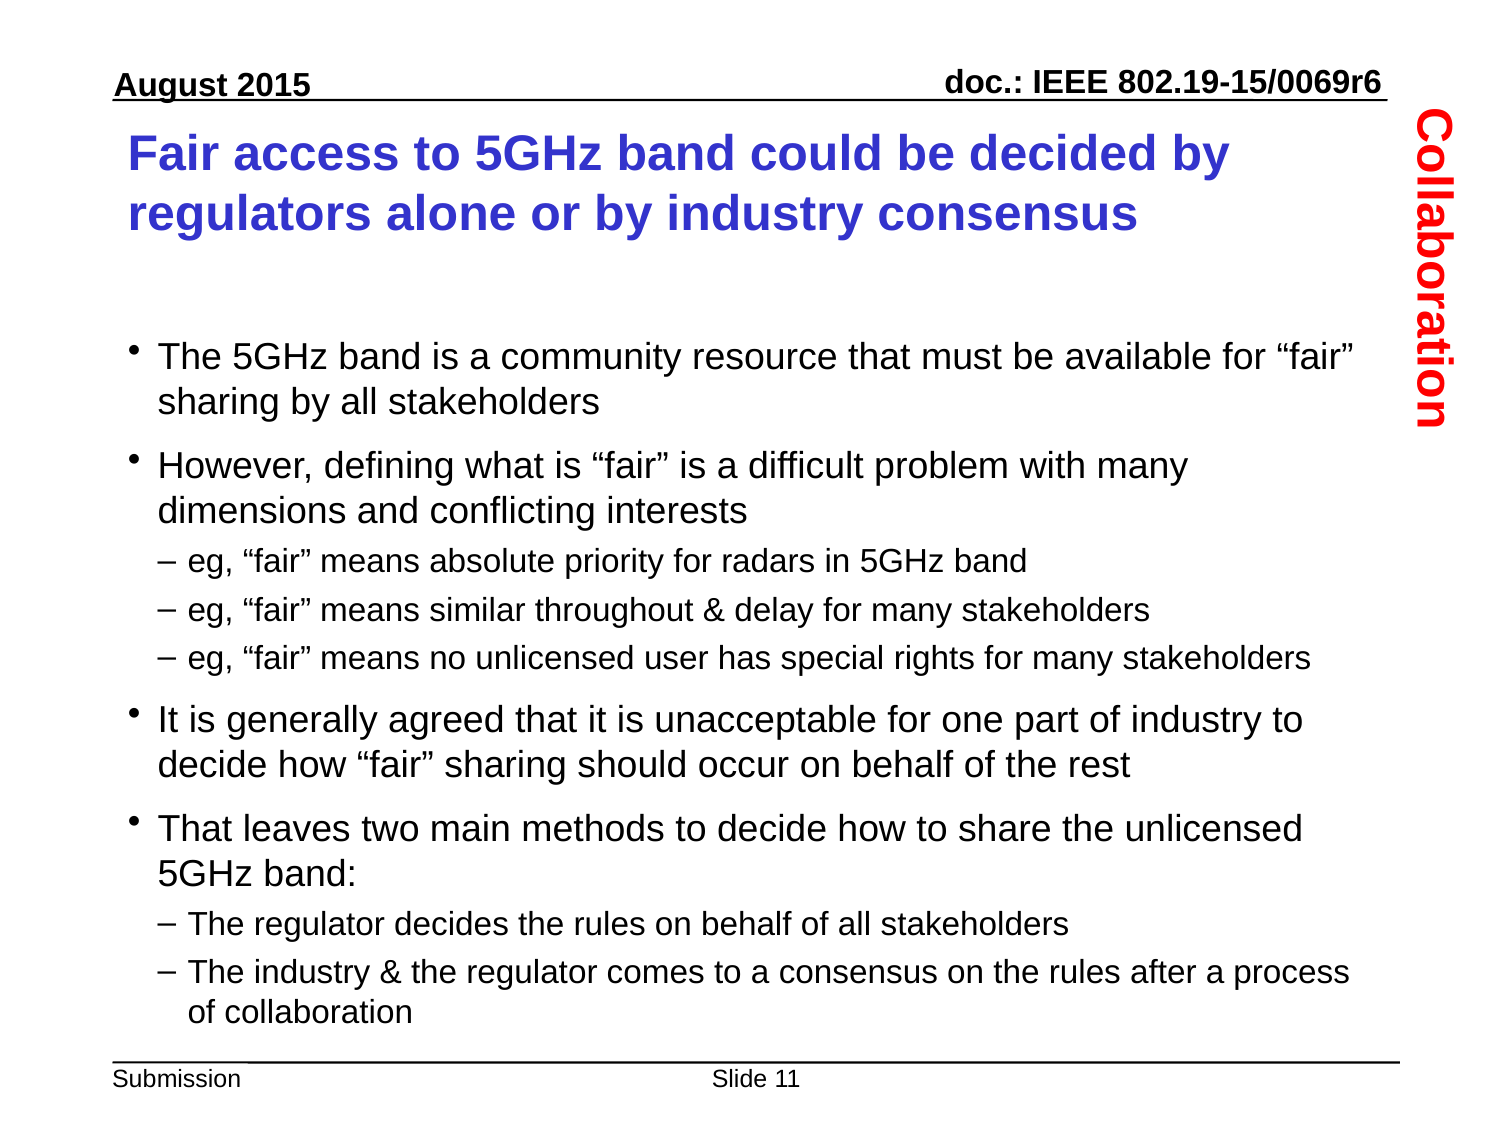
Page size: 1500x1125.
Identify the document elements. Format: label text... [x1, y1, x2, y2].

slide_number Slide 11 [709, 1061, 803, 1093]
text_box Collaboration [1425, 92, 1476, 543]
title Fair access to 5GHz band could be decided by regulators alone or by industry consensus [112, 112, 1388, 288]
list The 5GHz band is a community resource that must be available for “fair” sharing by all stakeholders However, defining what is “fair” is a difficult problem with many dimensions and conflicting interests eg, “fair” means absolute priority for radars in 5GHz band eg, “fair” means similar throughout & delay for many stakeholders eg, “fair” means no unlicensed user has special rights for many stakeholders It is generally agreed that it is unacceptable for one part of industry to decide how “fair” sharing should occur on behalf of the rest That leaves two main methods to decide how to share the unlicensed 5GHz band: The regulator decides the rules on behalf of all stakeholders The industry & the regulator comes to a consensus on the rules after a process of collaboration [112, 324, 1388, 1000]
